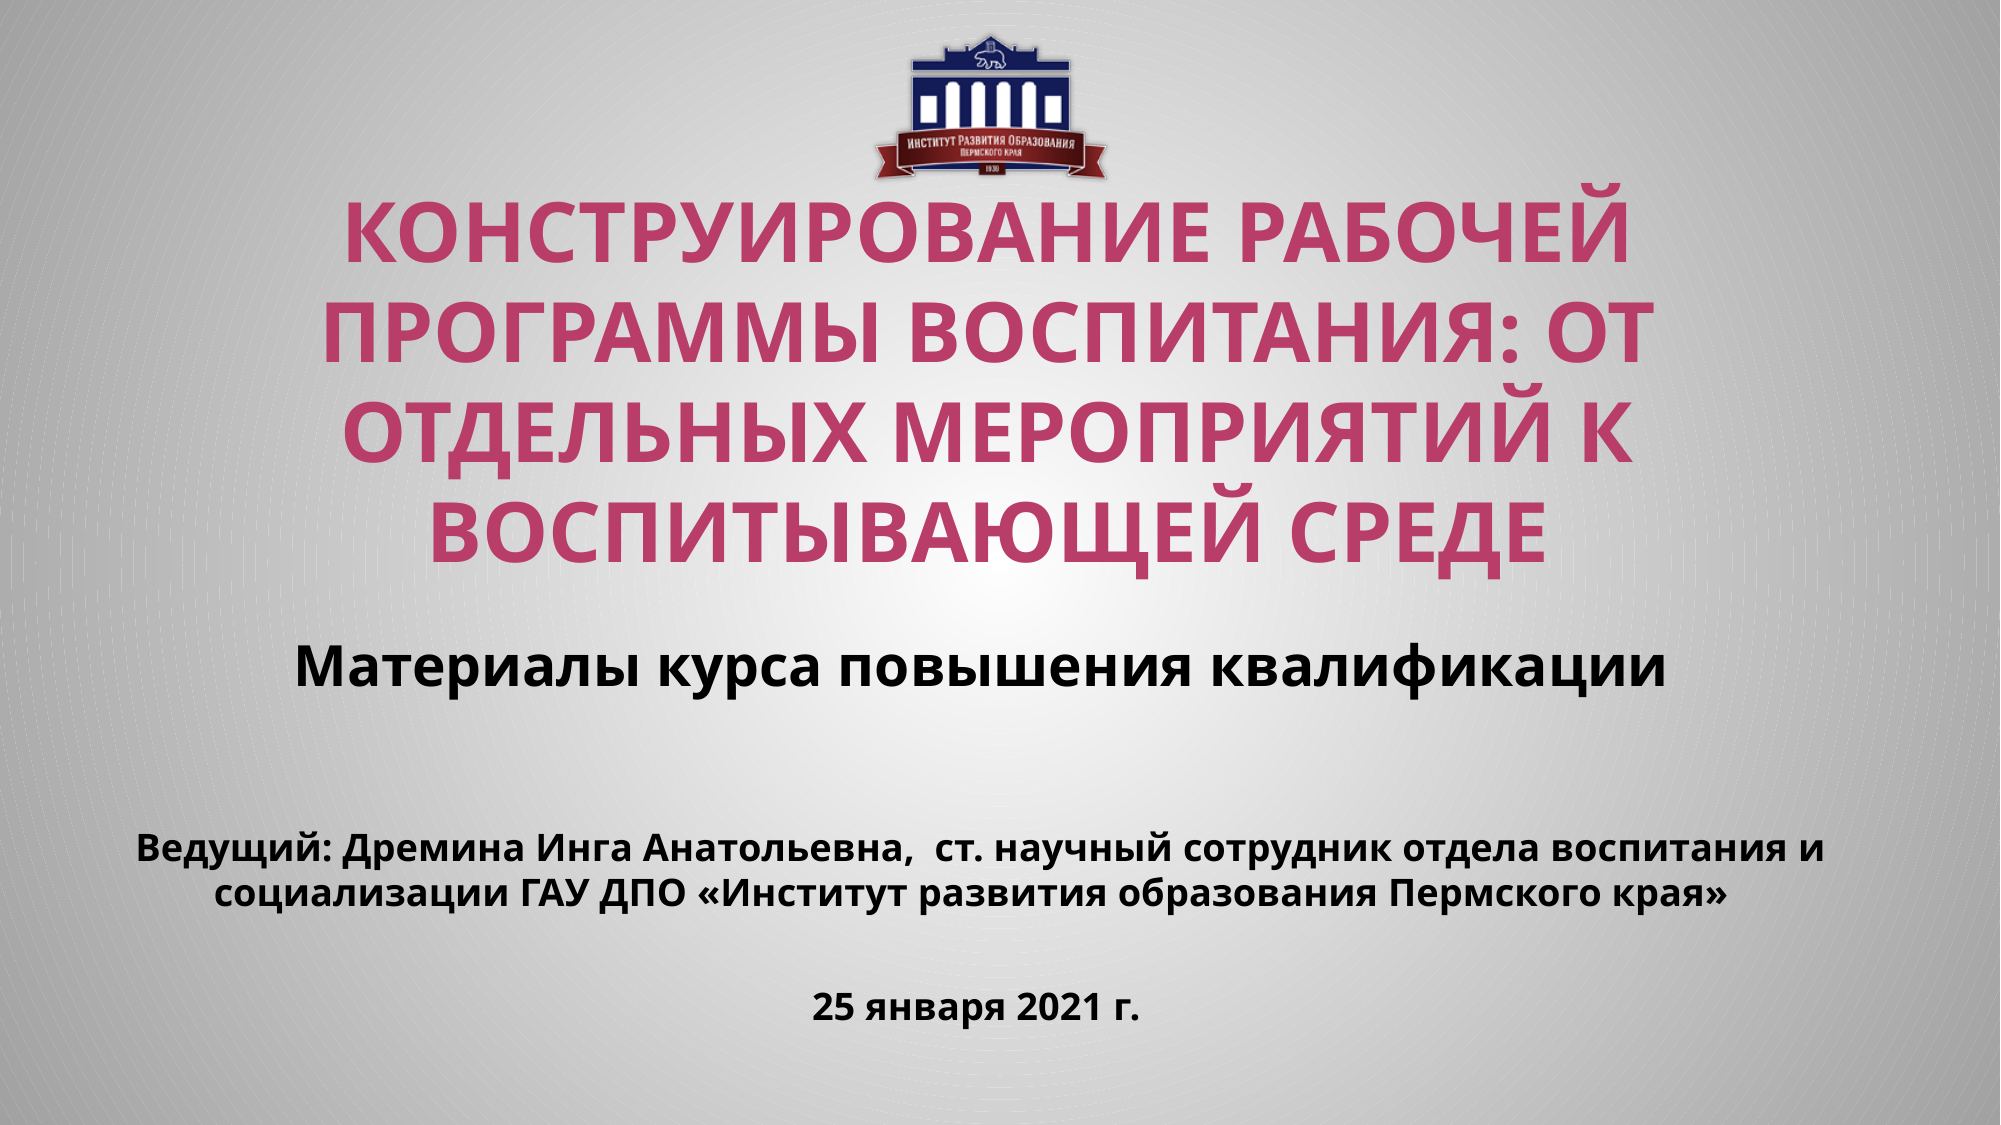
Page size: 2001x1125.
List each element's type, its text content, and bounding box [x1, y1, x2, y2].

title Конструирование рабочей программы воспитания: от отдельных мероприятий к воспитывающей среде [45, 267, 1931, 680]
subtitle Материалы курса повышения квалификации Ведущий: Дремина Инга Анатольевна, ст. научный сотрудник отдела воспитания и социализации ГАУ ДПО «Институт развития образования Пермского края» 25 января 2021 г. [111, 630, 1852, 1091]
picture [869, 29, 1113, 185]
